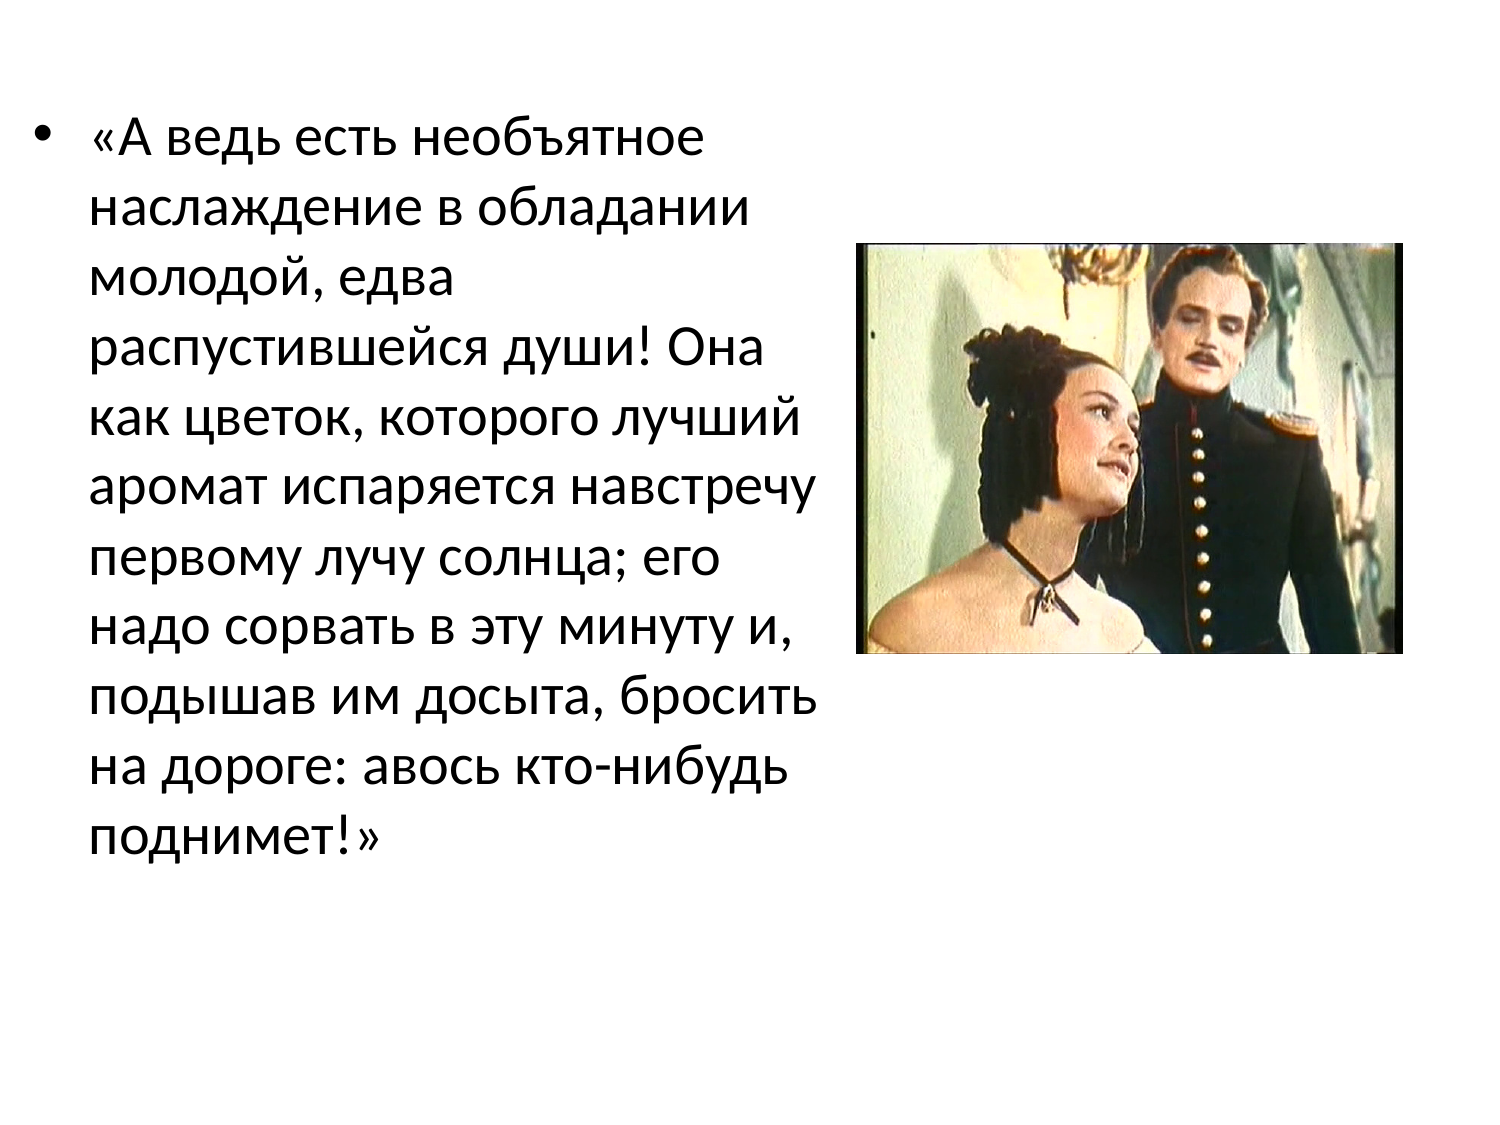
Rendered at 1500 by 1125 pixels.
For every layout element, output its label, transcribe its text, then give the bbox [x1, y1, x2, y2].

list «А ведь есть необъятное наслаждение в обладании молодой, едва распустившейся души! Она как цветок, которого лучший аромат испаряется навстречу первому лучу солнца; его надо сорвать в эту минуту и, подышав им досыта, бросить на дороге: авось кто-нибудь поднимет!» [17, 90, 857, 1005]
picture [855, 243, 1404, 654]
